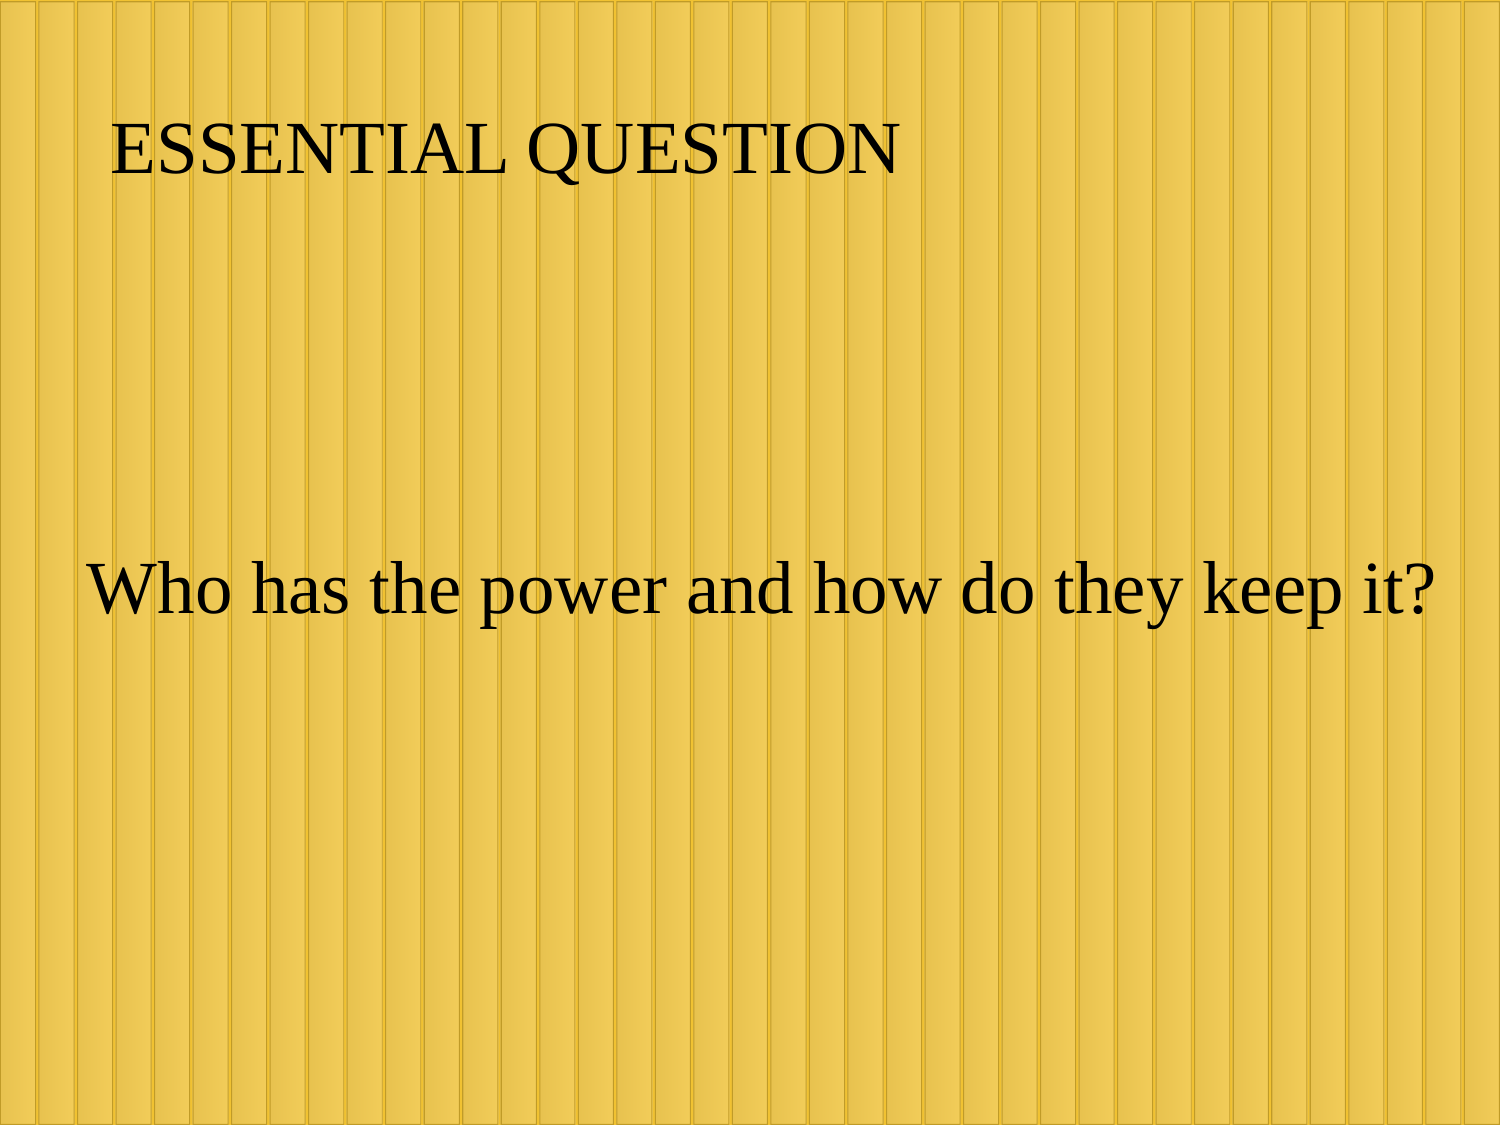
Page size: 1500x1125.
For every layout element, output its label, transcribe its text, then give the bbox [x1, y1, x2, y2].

title Essential Question [50, 34, 1475, 249]
list Who has the power and how do they keep it? [50, 249, 1475, 918]
